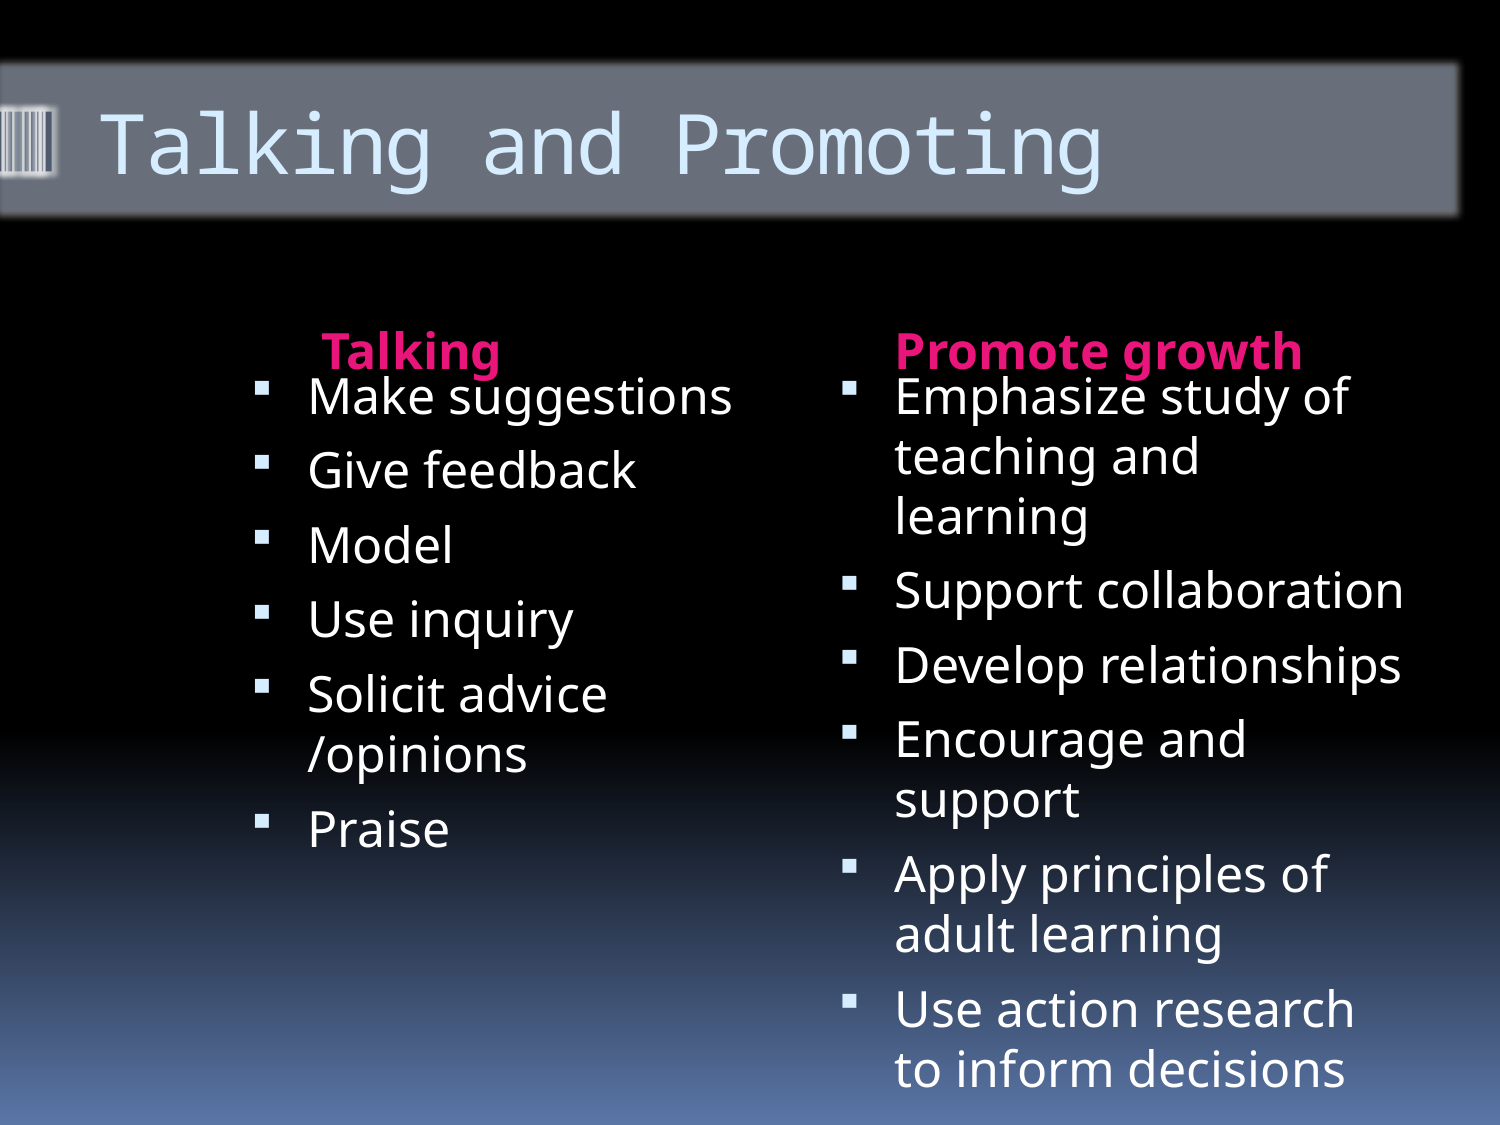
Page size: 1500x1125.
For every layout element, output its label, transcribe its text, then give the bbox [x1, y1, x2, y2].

list Emphasize study of teaching and learning Support collaboration Develop relationships Encourage and support Apply principles of adult learning Use action research to inform decisions [812, 356, 1425, 1005]
list Talking [75, 296, 738, 402]
list Make suggestions Give feedback Model Use inquiry Solicit advice /opinions Praise [225, 356, 775, 1005]
list Promote growth [761, 296, 1425, 402]
title Talking and Promoting [82, 83, 1358, 234]
